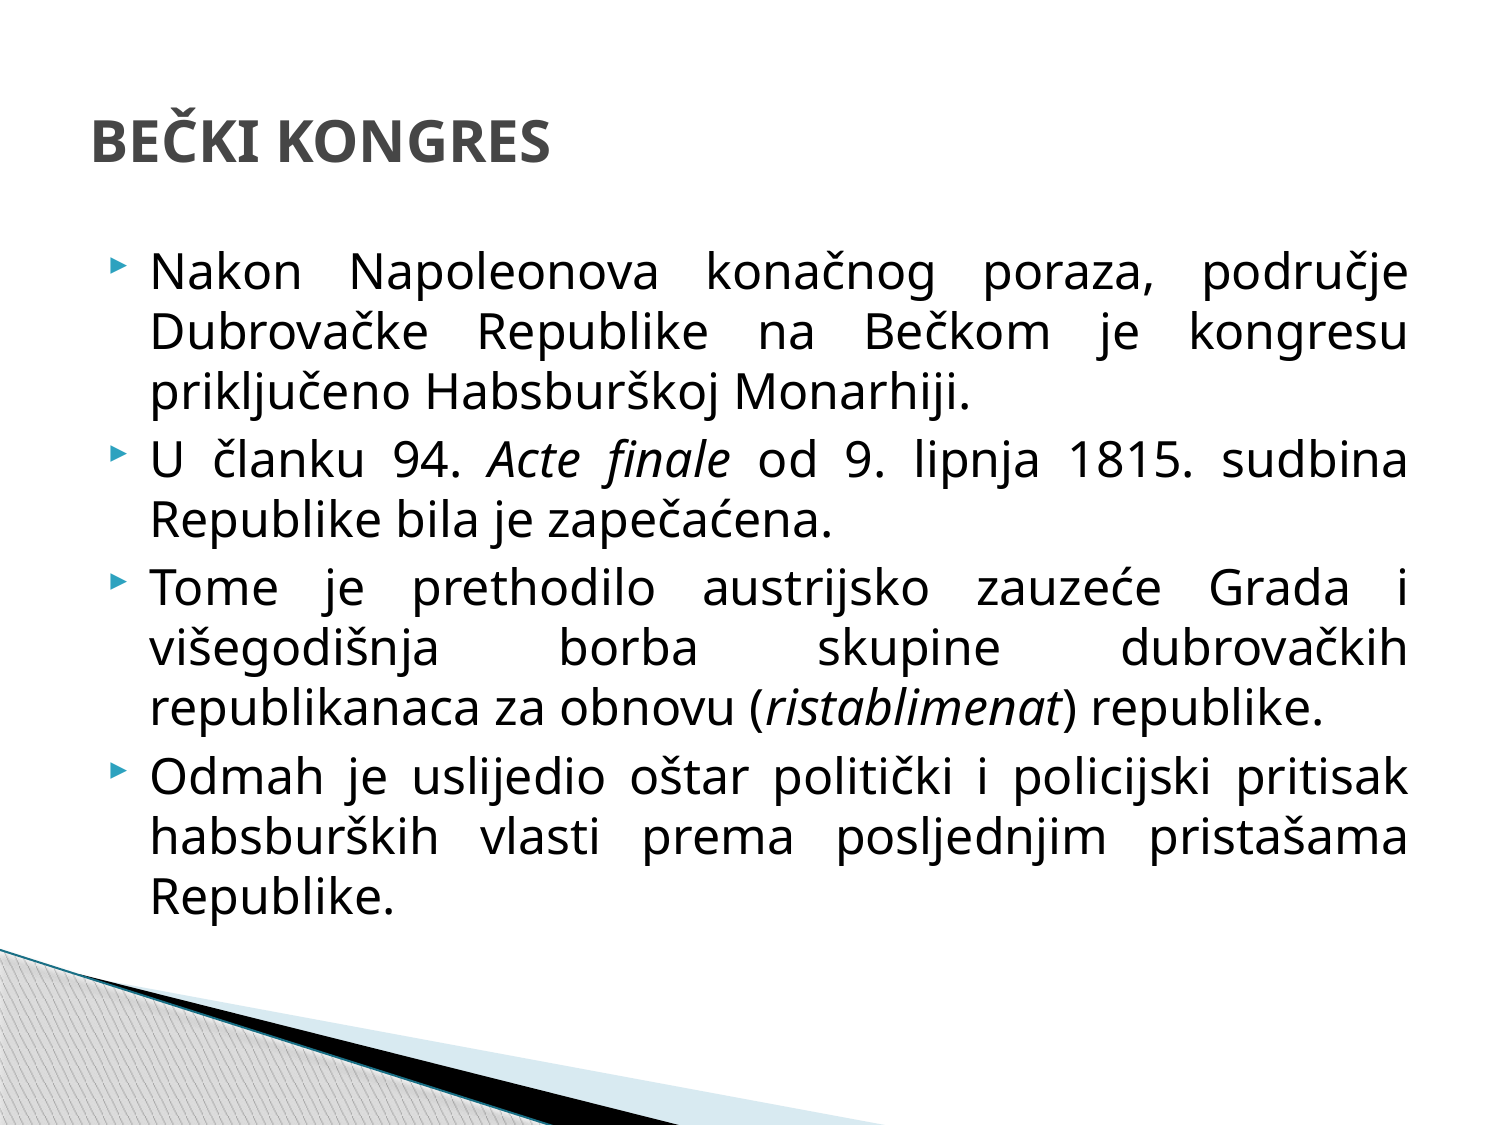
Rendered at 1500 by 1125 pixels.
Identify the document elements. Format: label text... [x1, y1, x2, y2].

title BEČKI KONGRES [75, 45, 1425, 233]
list Nakon Napoleonova konačnog poraza, područje Dubrovačke Republike na Bečkom je kongresu priključeno Habsburškoj Monarhiji. U članku 94. Acte finale od 9. lipnja 1815. sudbina Republike bila je zapečaćena. Tome je prethodilo austrijsko zauzeće Grada i višegodišnja borba skupine dubrovačkih republikanaca za obnovu (ristablimenat) republike. Odmah je uslijedio oštar politički i policijski pritisak habsburških vlasti prema posljednjim pristašama Republike. [75, 233, 1425, 986]
